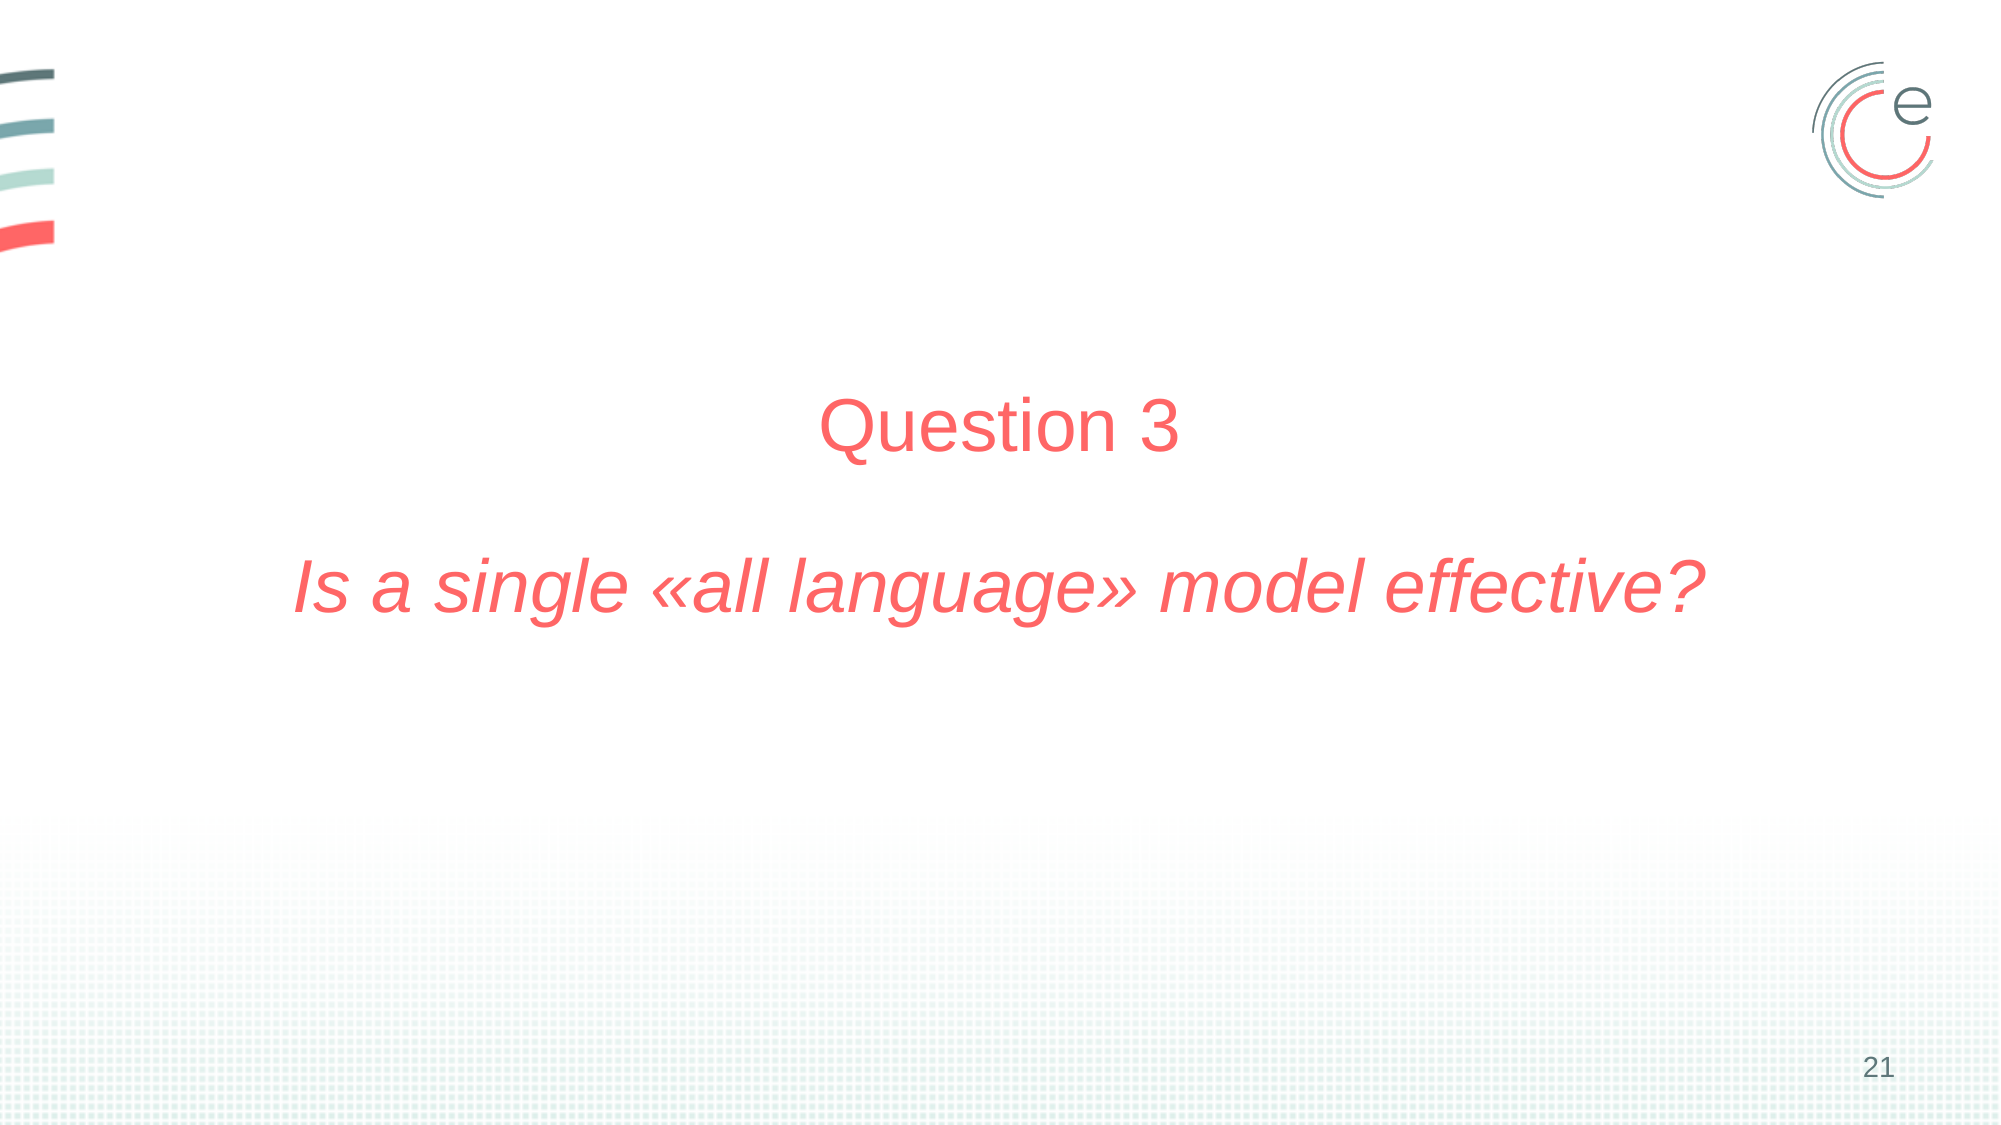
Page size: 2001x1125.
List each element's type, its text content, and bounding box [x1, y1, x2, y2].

picture [0, 0, 2001, 1125]
title Question 3 Is a single «all language» model effective? [244, 378, 1756, 671]
